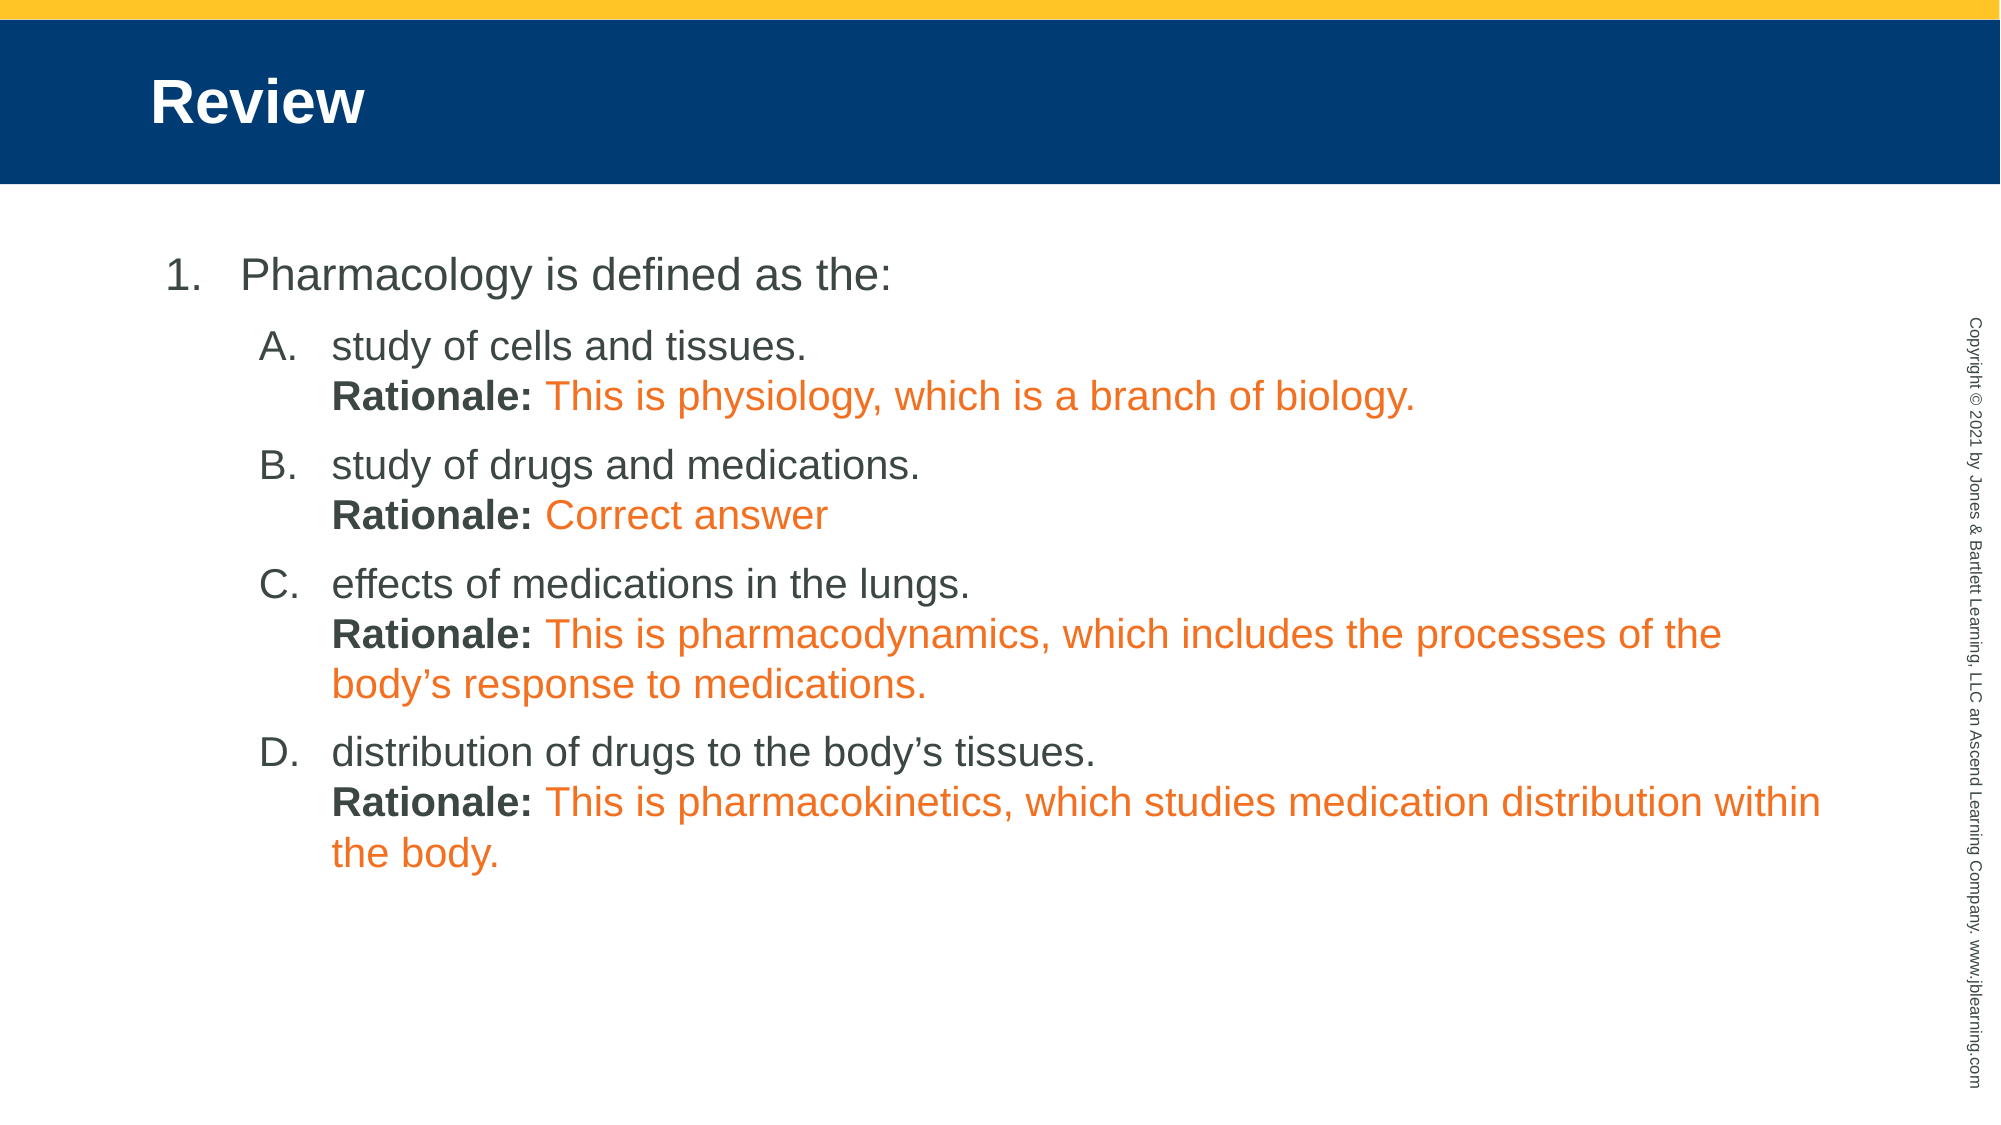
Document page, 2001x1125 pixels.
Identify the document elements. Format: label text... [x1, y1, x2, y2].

list Pharmacology is defined as the: study of cells and tissues. Rationale: This is physiology, which is a branch of biology. study of drugs and medications. Rationale: Correct answer effects of medications in the lungs. Rationale: This is pharmacodynamics, which includes the processes of the body’s response to medications. distribution of drugs to the body’s tissues. Rationale: This is pharmacokinetics, which studies medication distribution within the body. [150, 237, 1850, 1025]
title Review [0, 19, 2000, 185]
